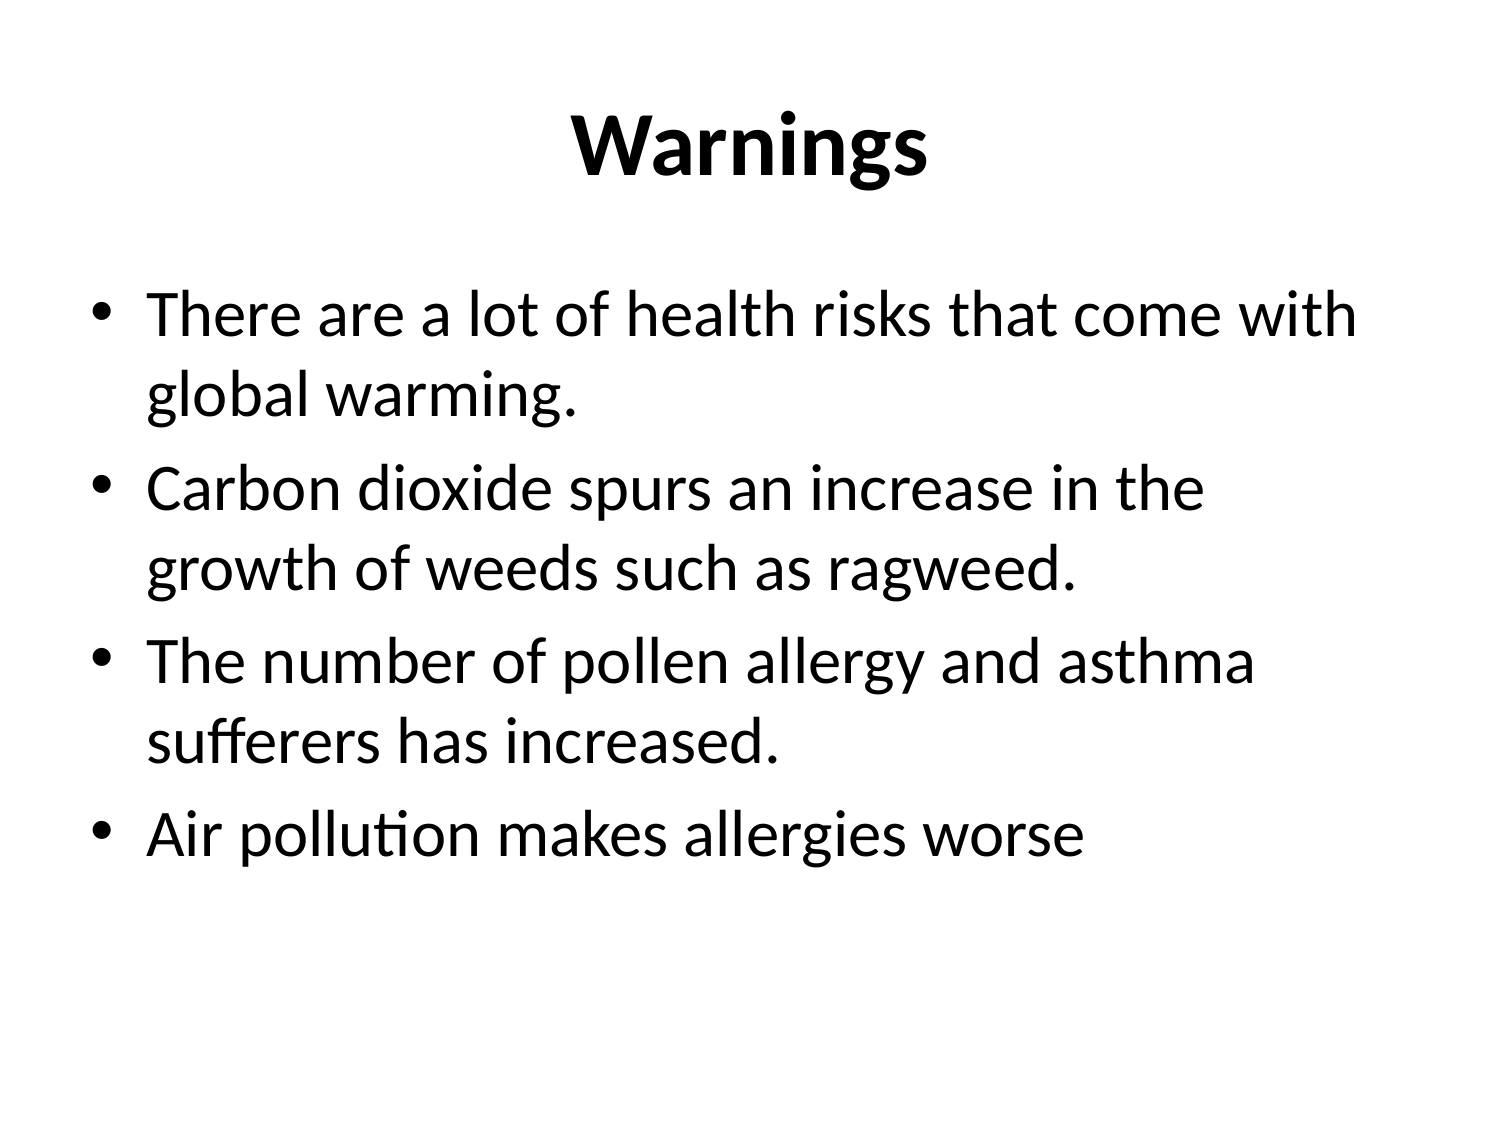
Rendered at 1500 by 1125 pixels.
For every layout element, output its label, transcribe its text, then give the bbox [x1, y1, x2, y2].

title Warnings [75, 45, 1425, 233]
list There are a lot of health risks that come with global warming. Carbon dioxide spurs an increase in the growth of weeds such as ragweed. The number of pollen allergy and asthma sufferers has increased. Air pollution makes allergies worse [75, 262, 1425, 1005]
